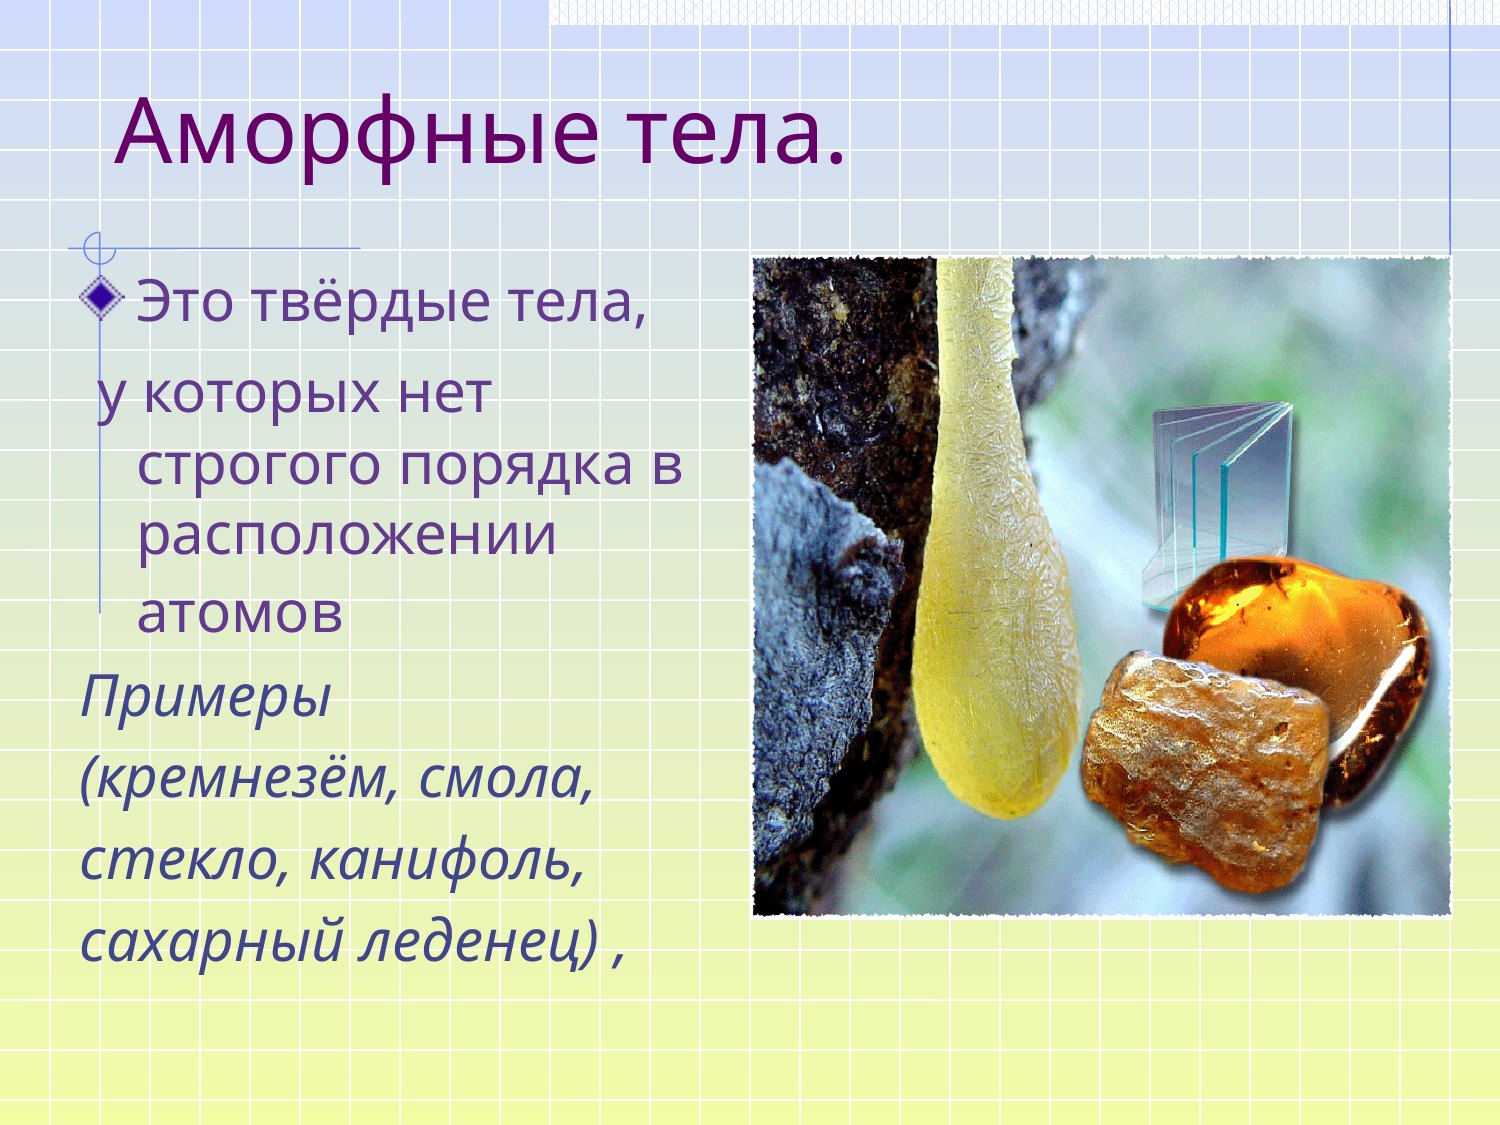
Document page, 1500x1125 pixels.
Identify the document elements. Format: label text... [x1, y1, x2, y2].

picture [749, 255, 1454, 921]
list Это твёрдые тела, у которых нет строгого порядка в расположении атомов Примеры (кремнезём, смола, стекло, канифоль, сахарный леденец) , [64, 255, 727, 999]
title Аморфные тела. [99, 49, 869, 190]
text_box янтарь [1092, 822, 1459, 938]
picture [79, 275, 125, 321]
